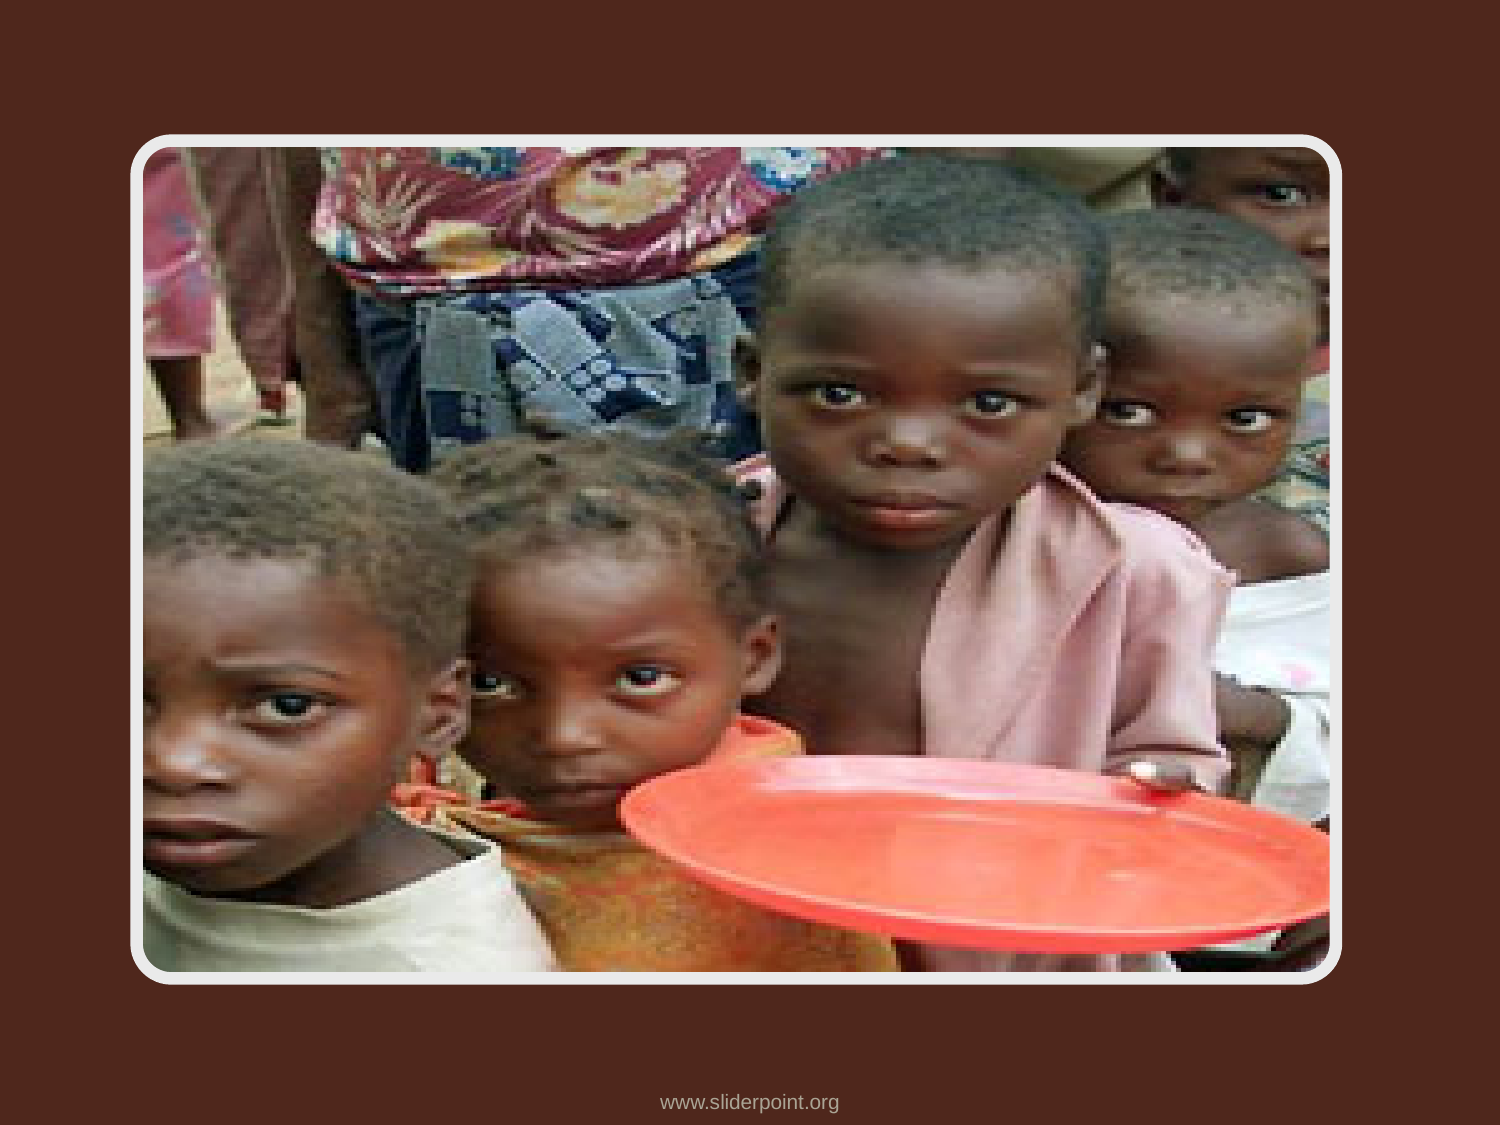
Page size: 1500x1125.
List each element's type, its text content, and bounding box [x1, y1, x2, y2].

picture [136, 140, 1337, 979]
footer www.sliderpoint.org [512, 1053, 988, 1114]
